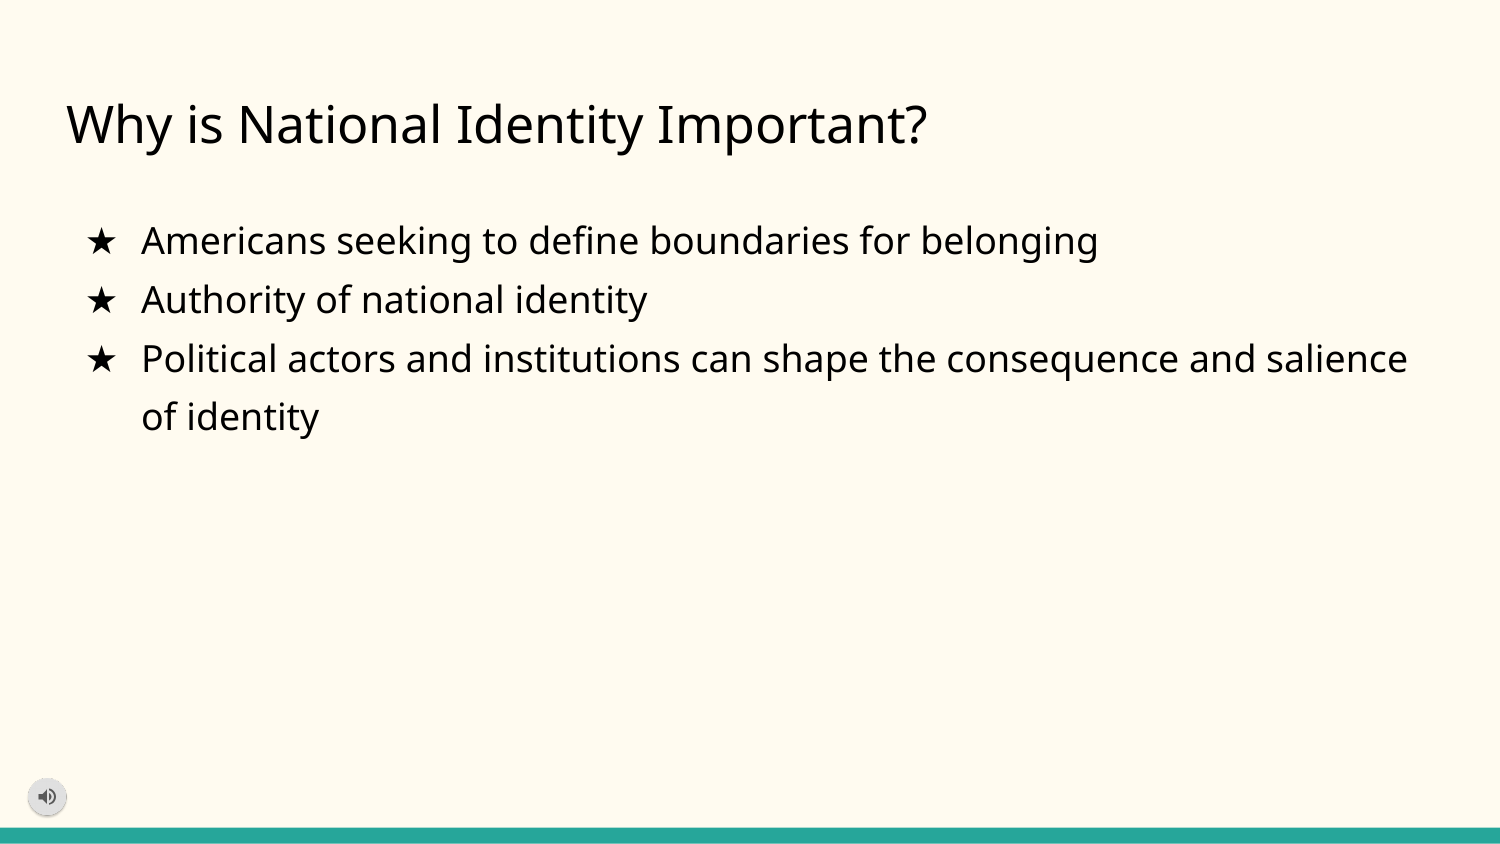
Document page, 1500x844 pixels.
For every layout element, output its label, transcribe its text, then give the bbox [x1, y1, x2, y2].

title Why is National Identity Important? [51, 72, 1449, 174]
picture [24, 774, 70, 819]
list Americans seeking to define boundaries for belonging Authority of national identity Political actors and institutions can shape the consequence and salience of identity [51, 192, 1449, 750]
